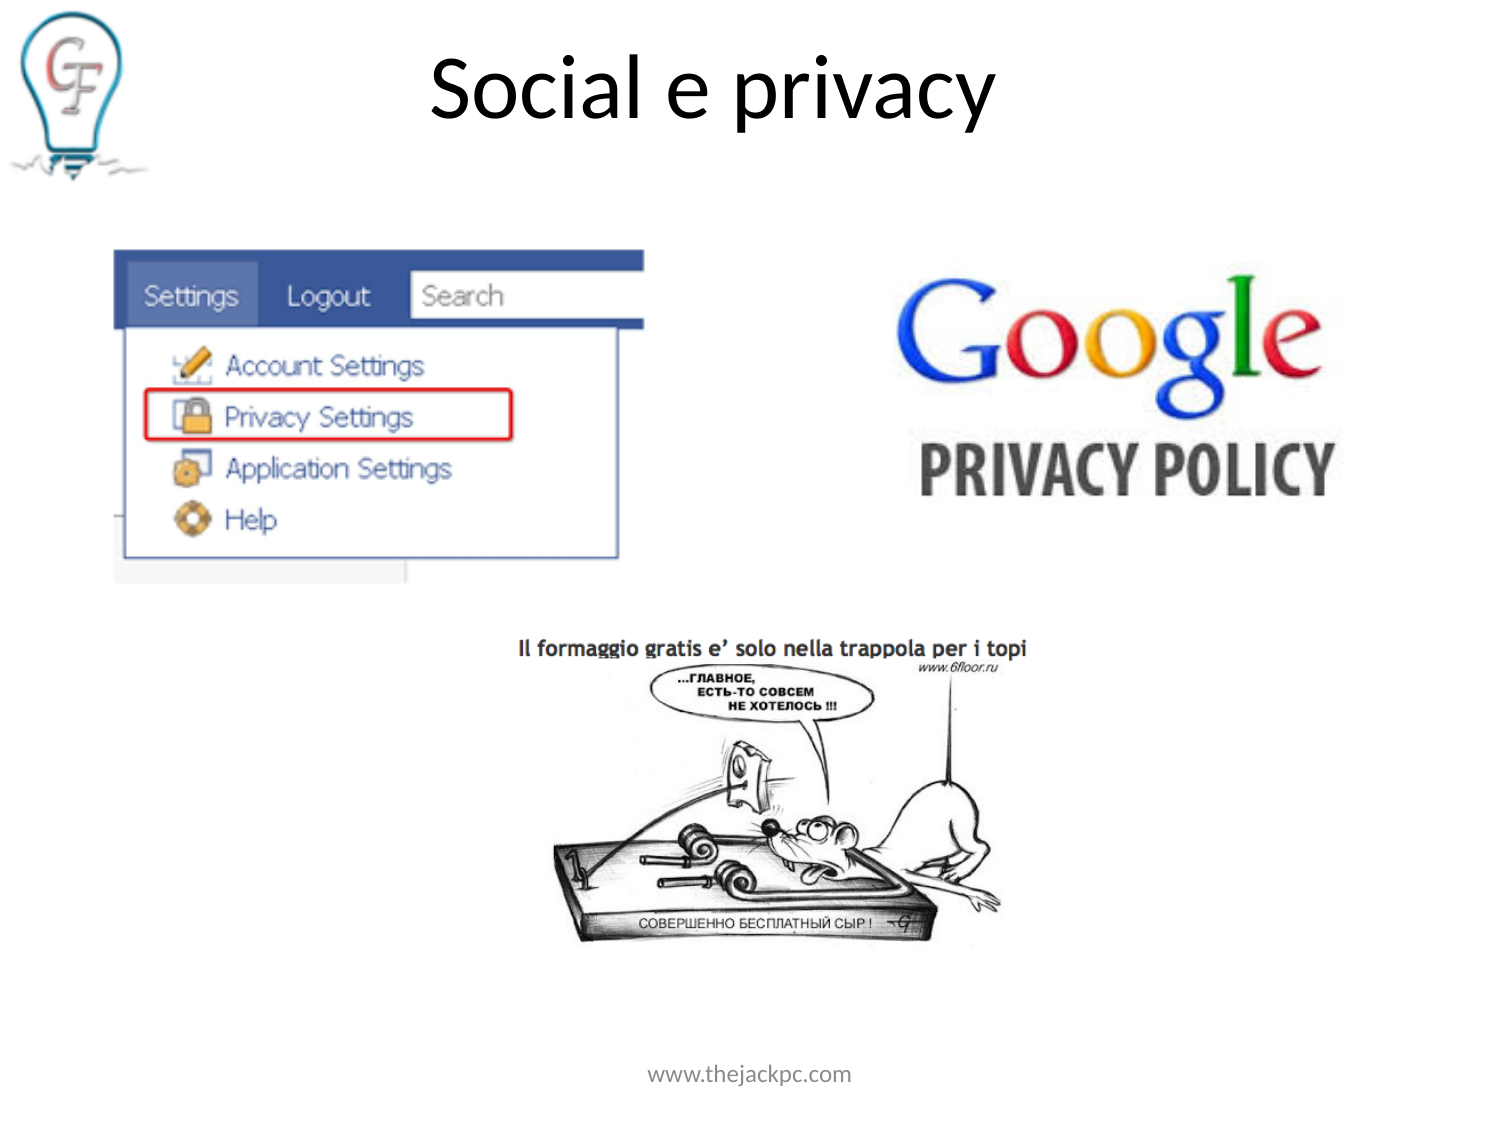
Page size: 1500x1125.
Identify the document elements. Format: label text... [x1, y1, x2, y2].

picture [0, 0, 151, 203]
footer www.thejackpc.com [512, 1042, 988, 1103]
picture [793, 228, 1448, 563]
picture [110, 219, 1097, 966]
title Social e privacy [154, 9, 1352, 156]
